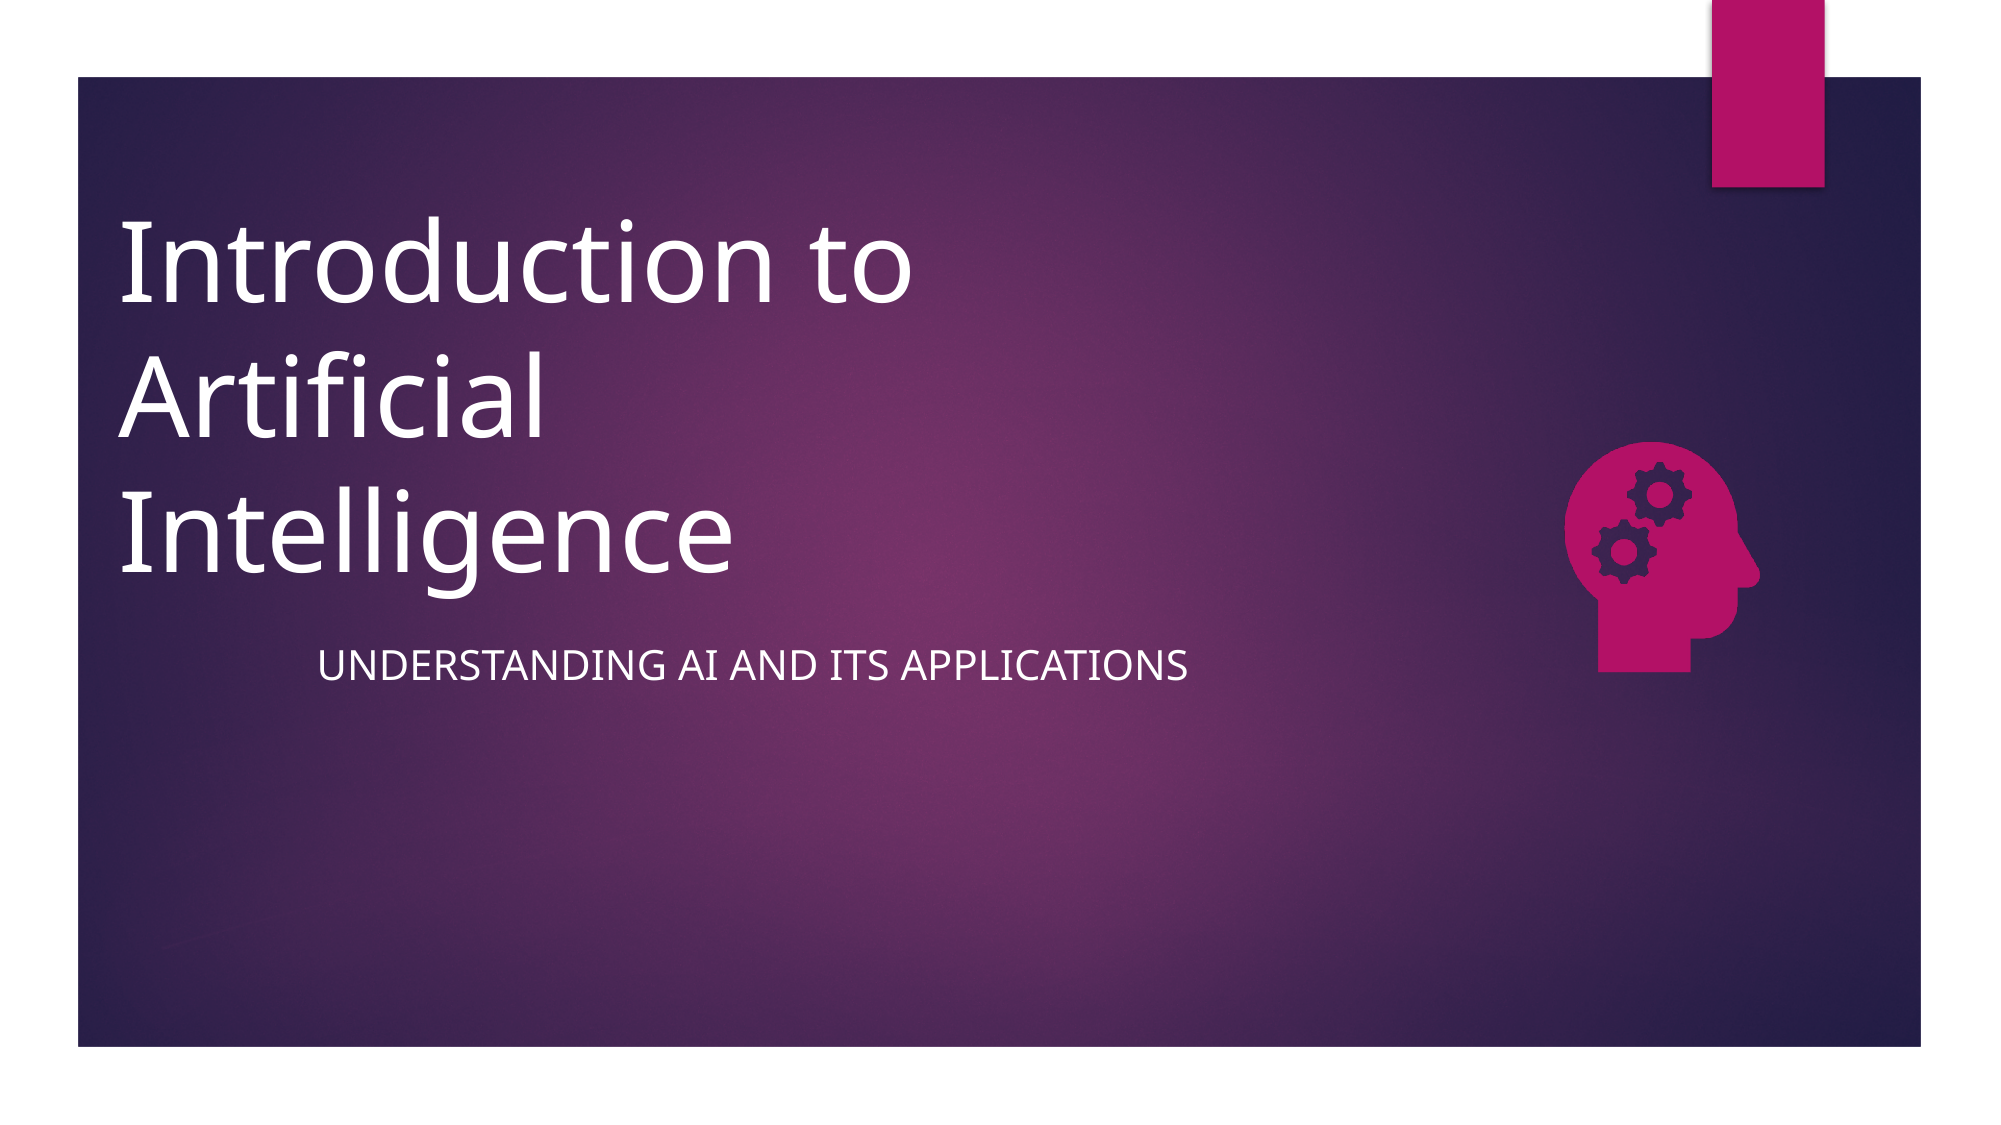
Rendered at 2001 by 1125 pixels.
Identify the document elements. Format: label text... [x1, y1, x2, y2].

title Introduction to Artificial Intelligence [104, 104, 1205, 603]
picture [1526, 426, 1798, 698]
subtitle Understanding AI and its Applications [104, 631, 1205, 1019]
